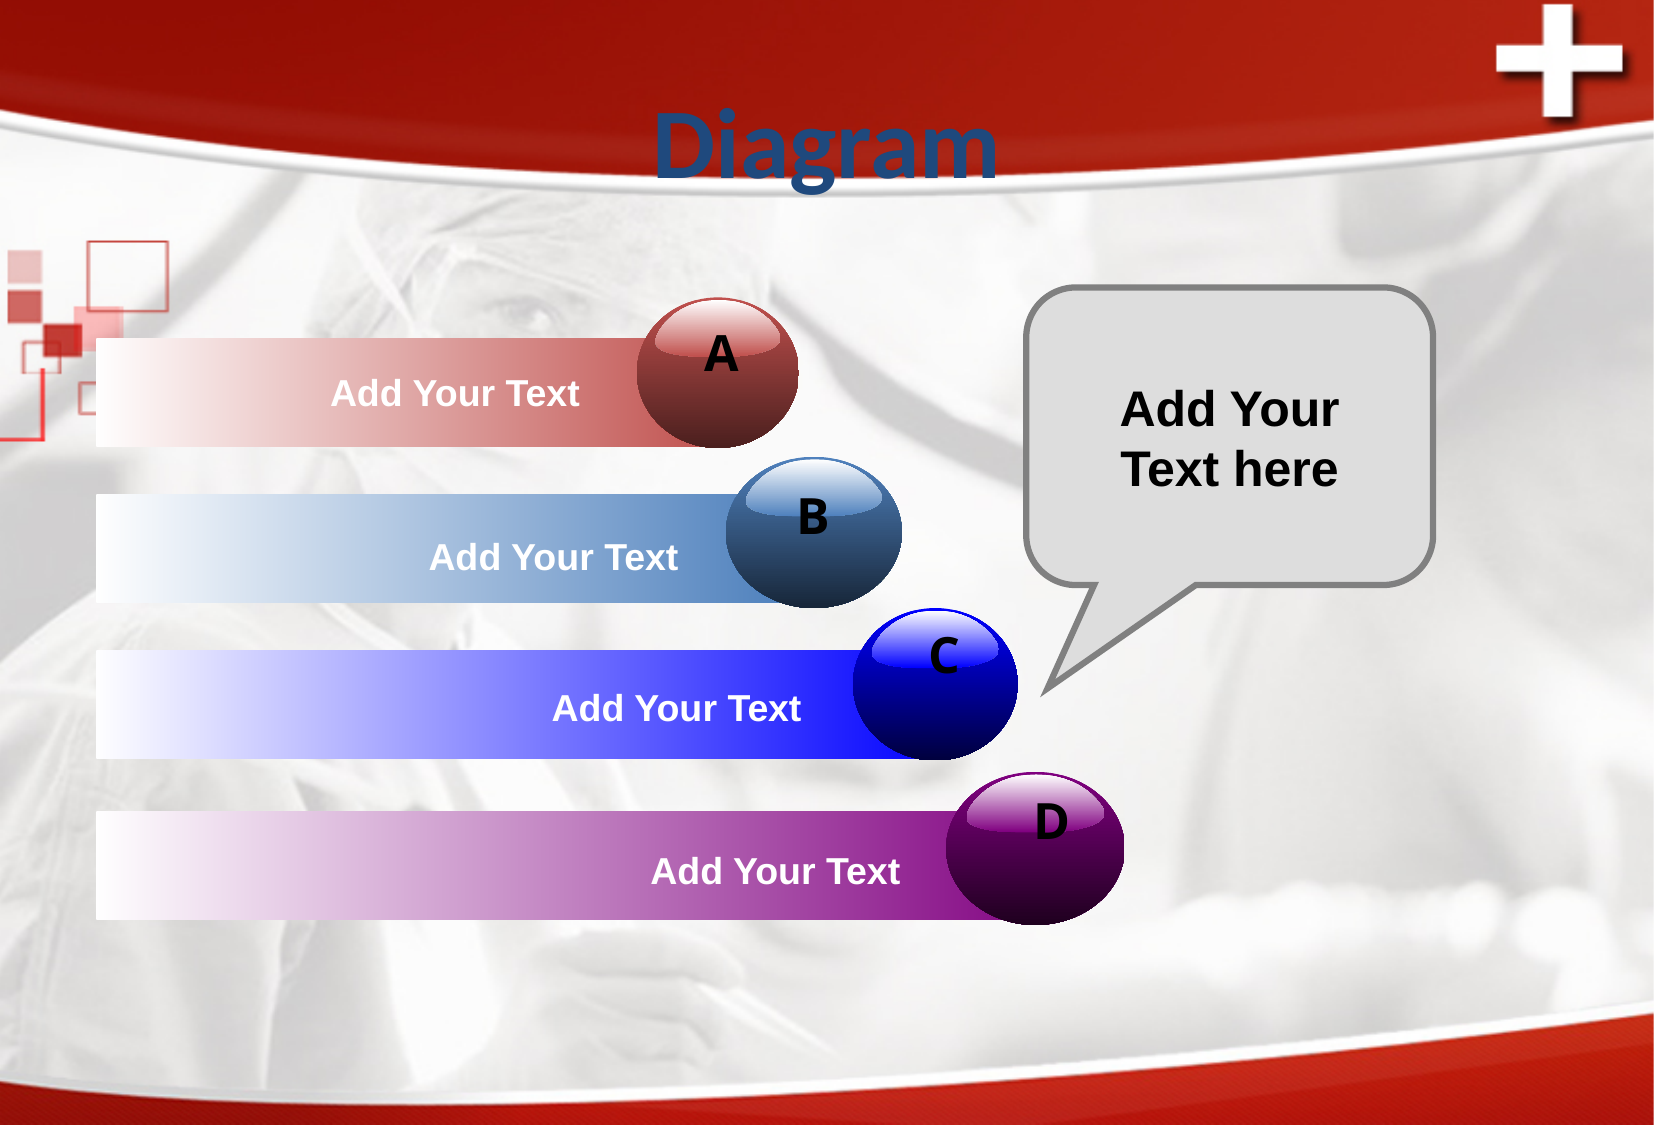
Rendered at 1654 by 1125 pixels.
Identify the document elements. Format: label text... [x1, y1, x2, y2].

picture [0, 0, 1654, 1125]
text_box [96, 287, 1434, 926]
title Diagram [82, 44, 1572, 233]
